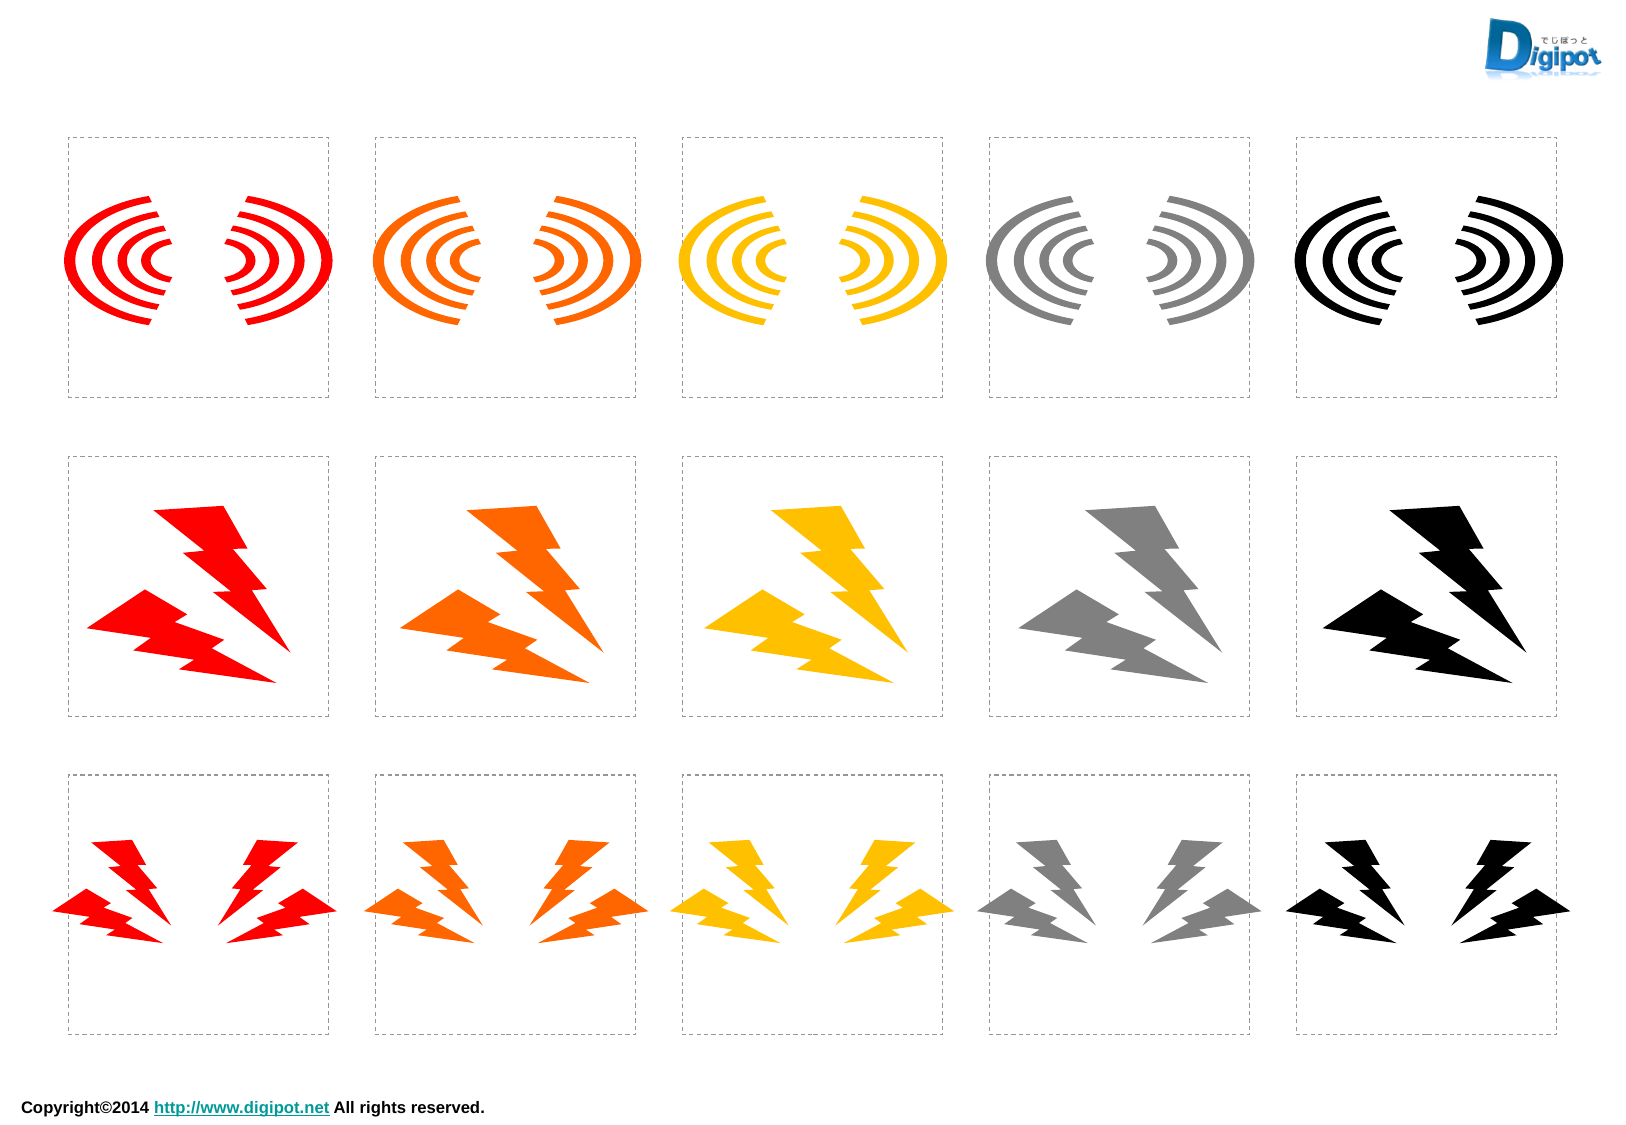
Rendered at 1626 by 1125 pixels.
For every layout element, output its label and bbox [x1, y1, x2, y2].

text_box [372, 193, 642, 328]
text_box [85, 515, 319, 701]
text_box [51, 845, 338, 954]
text_box [1321, 515, 1555, 701]
text_box [678, 193, 948, 328]
text_box [702, 515, 936, 701]
text_box [398, 515, 632, 701]
text_box [975, 845, 1263, 954]
text_box [1284, 845, 1572, 954]
text_box [63, 193, 333, 328]
text_box [668, 845, 956, 954]
text_box [985, 193, 1255, 328]
picture [1485, 18, 1602, 82]
text_box [1016, 515, 1251, 701]
text_box [1294, 193, 1564, 328]
text_box [362, 845, 650, 954]
